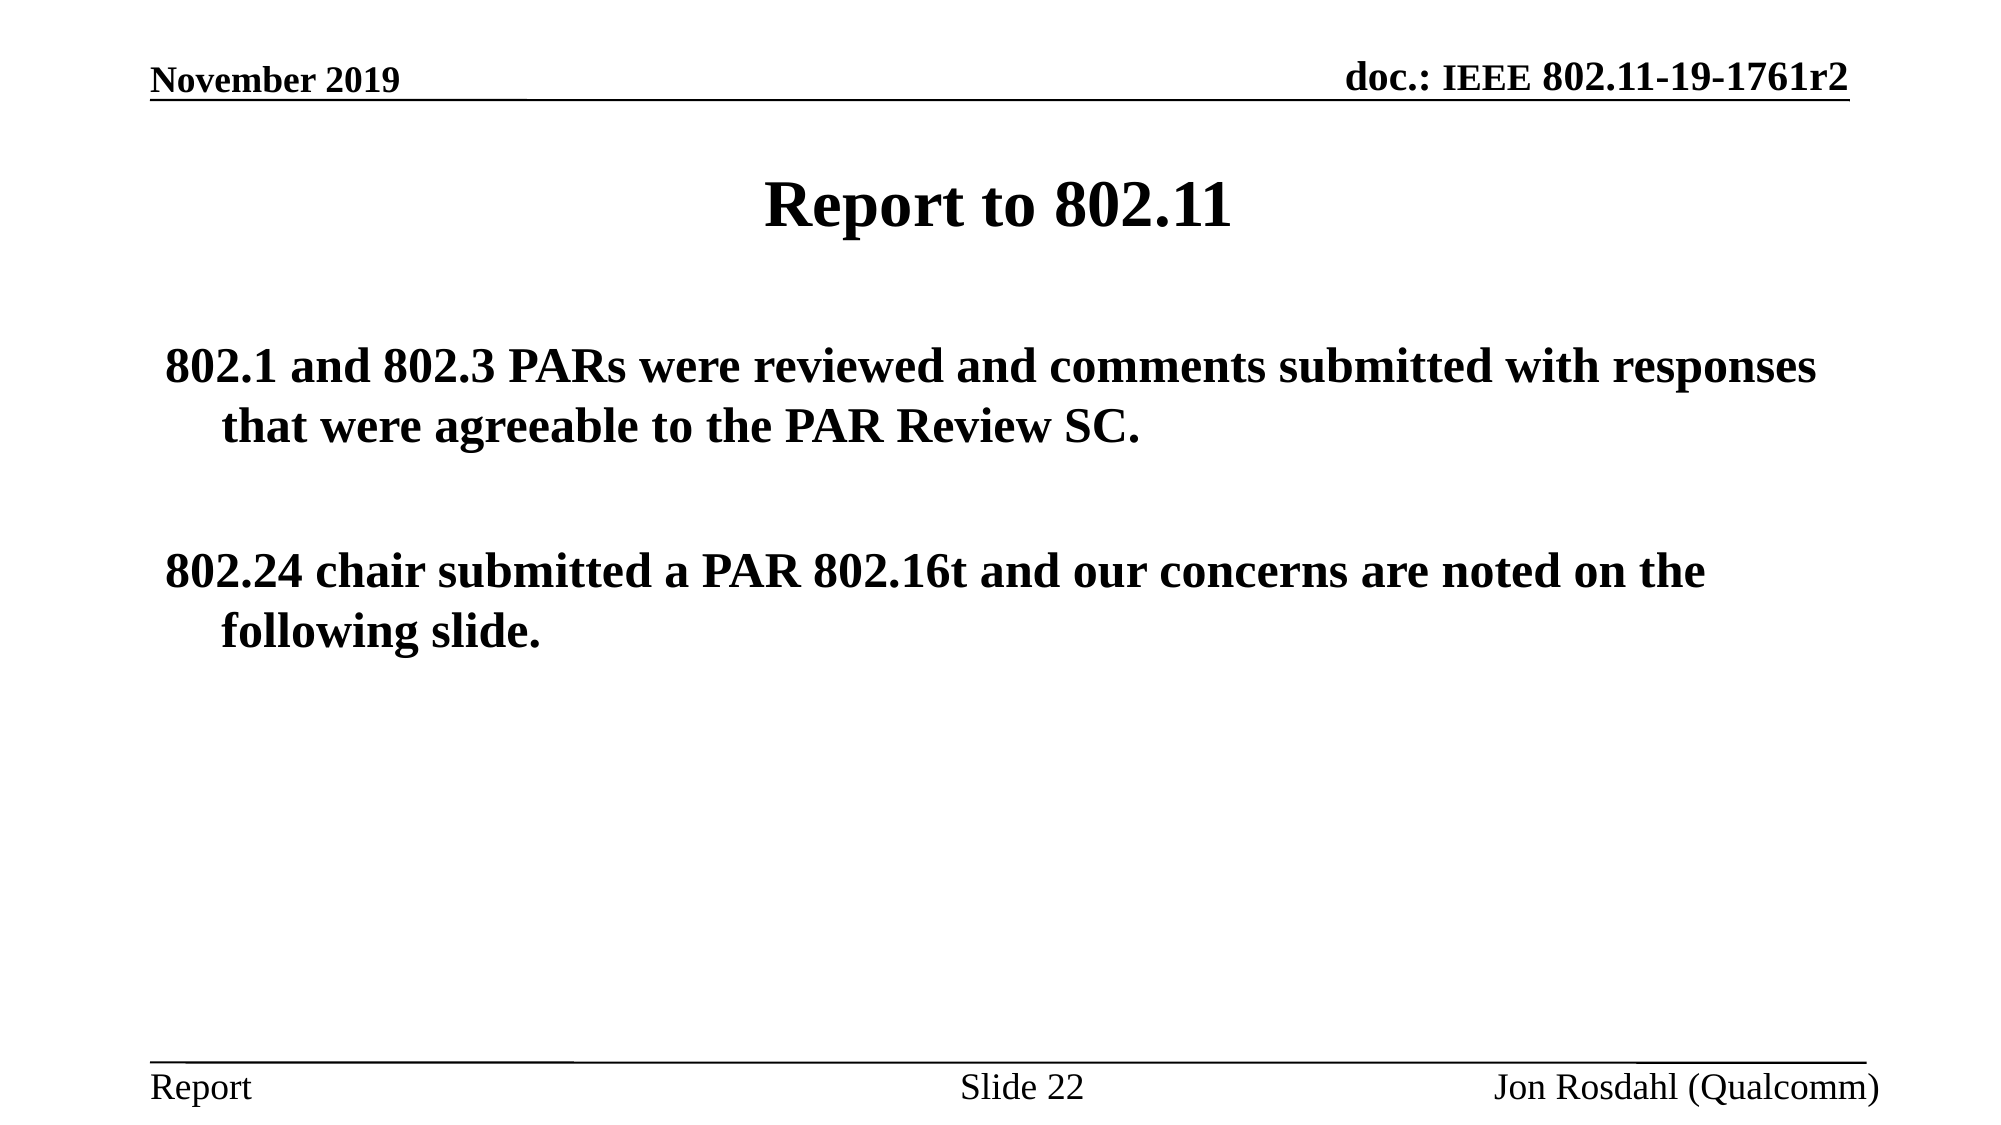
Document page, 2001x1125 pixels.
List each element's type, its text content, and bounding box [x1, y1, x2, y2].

list 802.1 and 802.3 PARs were reviewed and comments submitted with responses that were agreeable to the PAR Review SC. 802.24 chair submitted a PAR 802.16t and our concerns are noted on the following slide. [149, 324, 1850, 1000]
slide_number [149, 49, 431, 100]
slide_number Slide 22 [950, 1061, 1095, 1125]
title Report to 802.11 [149, 112, 1850, 288]
footer Jon Rosdahl (Qualcomm) [1436, 1061, 1881, 1108]
